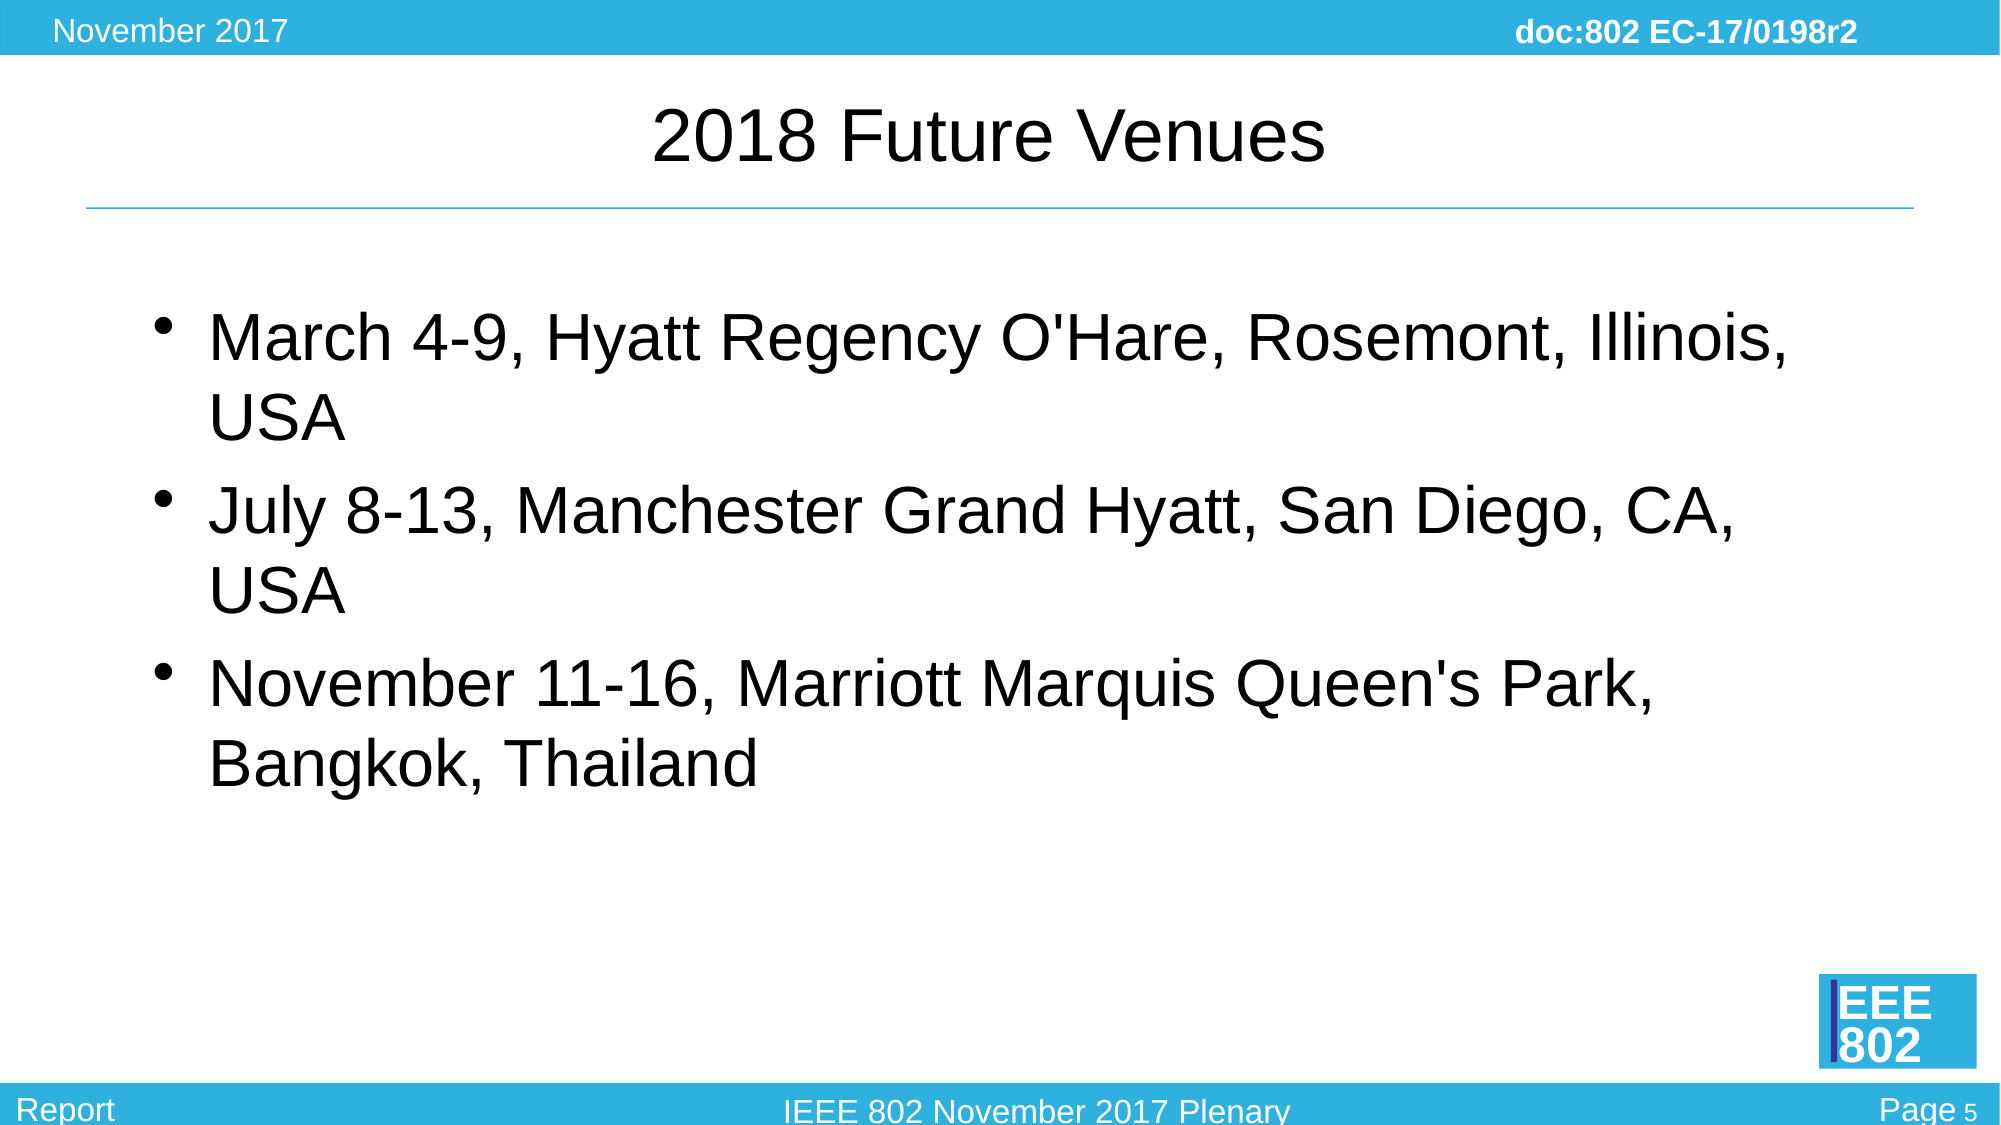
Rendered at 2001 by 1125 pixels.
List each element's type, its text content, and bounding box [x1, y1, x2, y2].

list March 4-9, Hyatt Regency O'Hare, Rosemont, Illinois, USA July 8-13, Manchester Grand Hyatt, San Diego, CA, USA November 11-16, Marriott Marquis Queen's Park, Bangkok, Thailand [137, 212, 1882, 1088]
title 2018 Future Venues [291, 66, 1688, 197]
